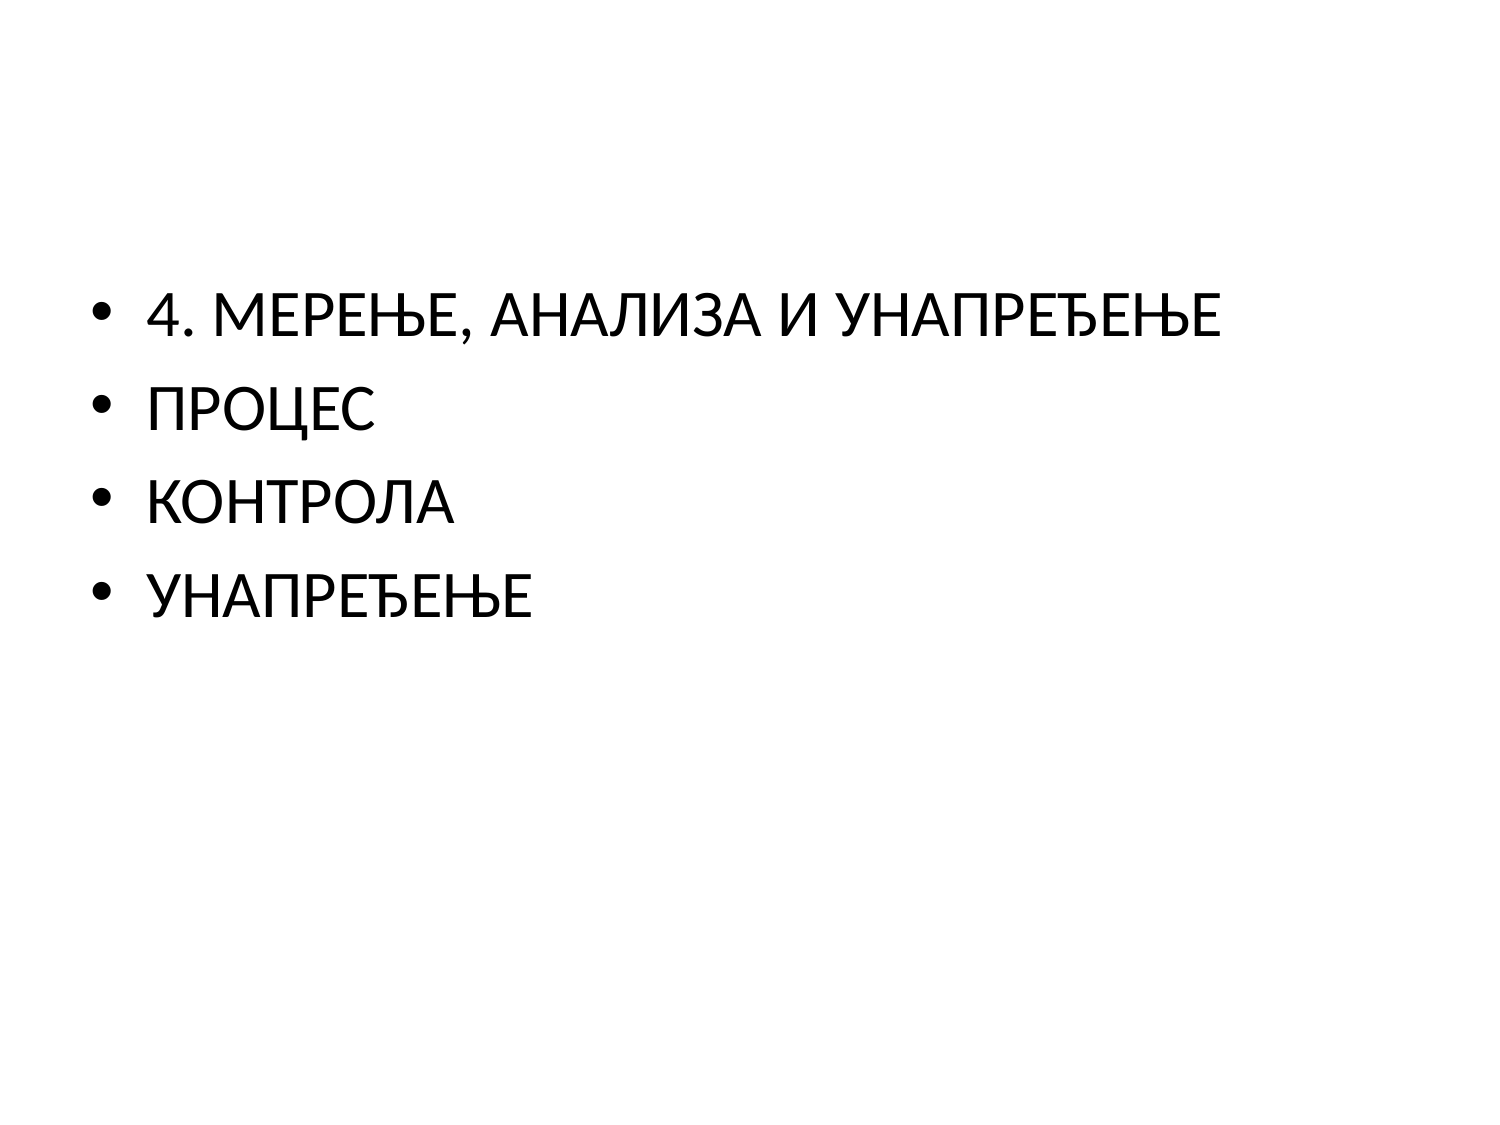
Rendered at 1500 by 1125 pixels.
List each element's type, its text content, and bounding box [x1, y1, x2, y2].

list 4. МЕРЕЊЕ, АНАЛИЗА И УНАПРЕЂЕЊЕ ПРОЦЕС КОНТРОЛА УНАПРЕЂЕЊЕ [75, 262, 1425, 1005]
